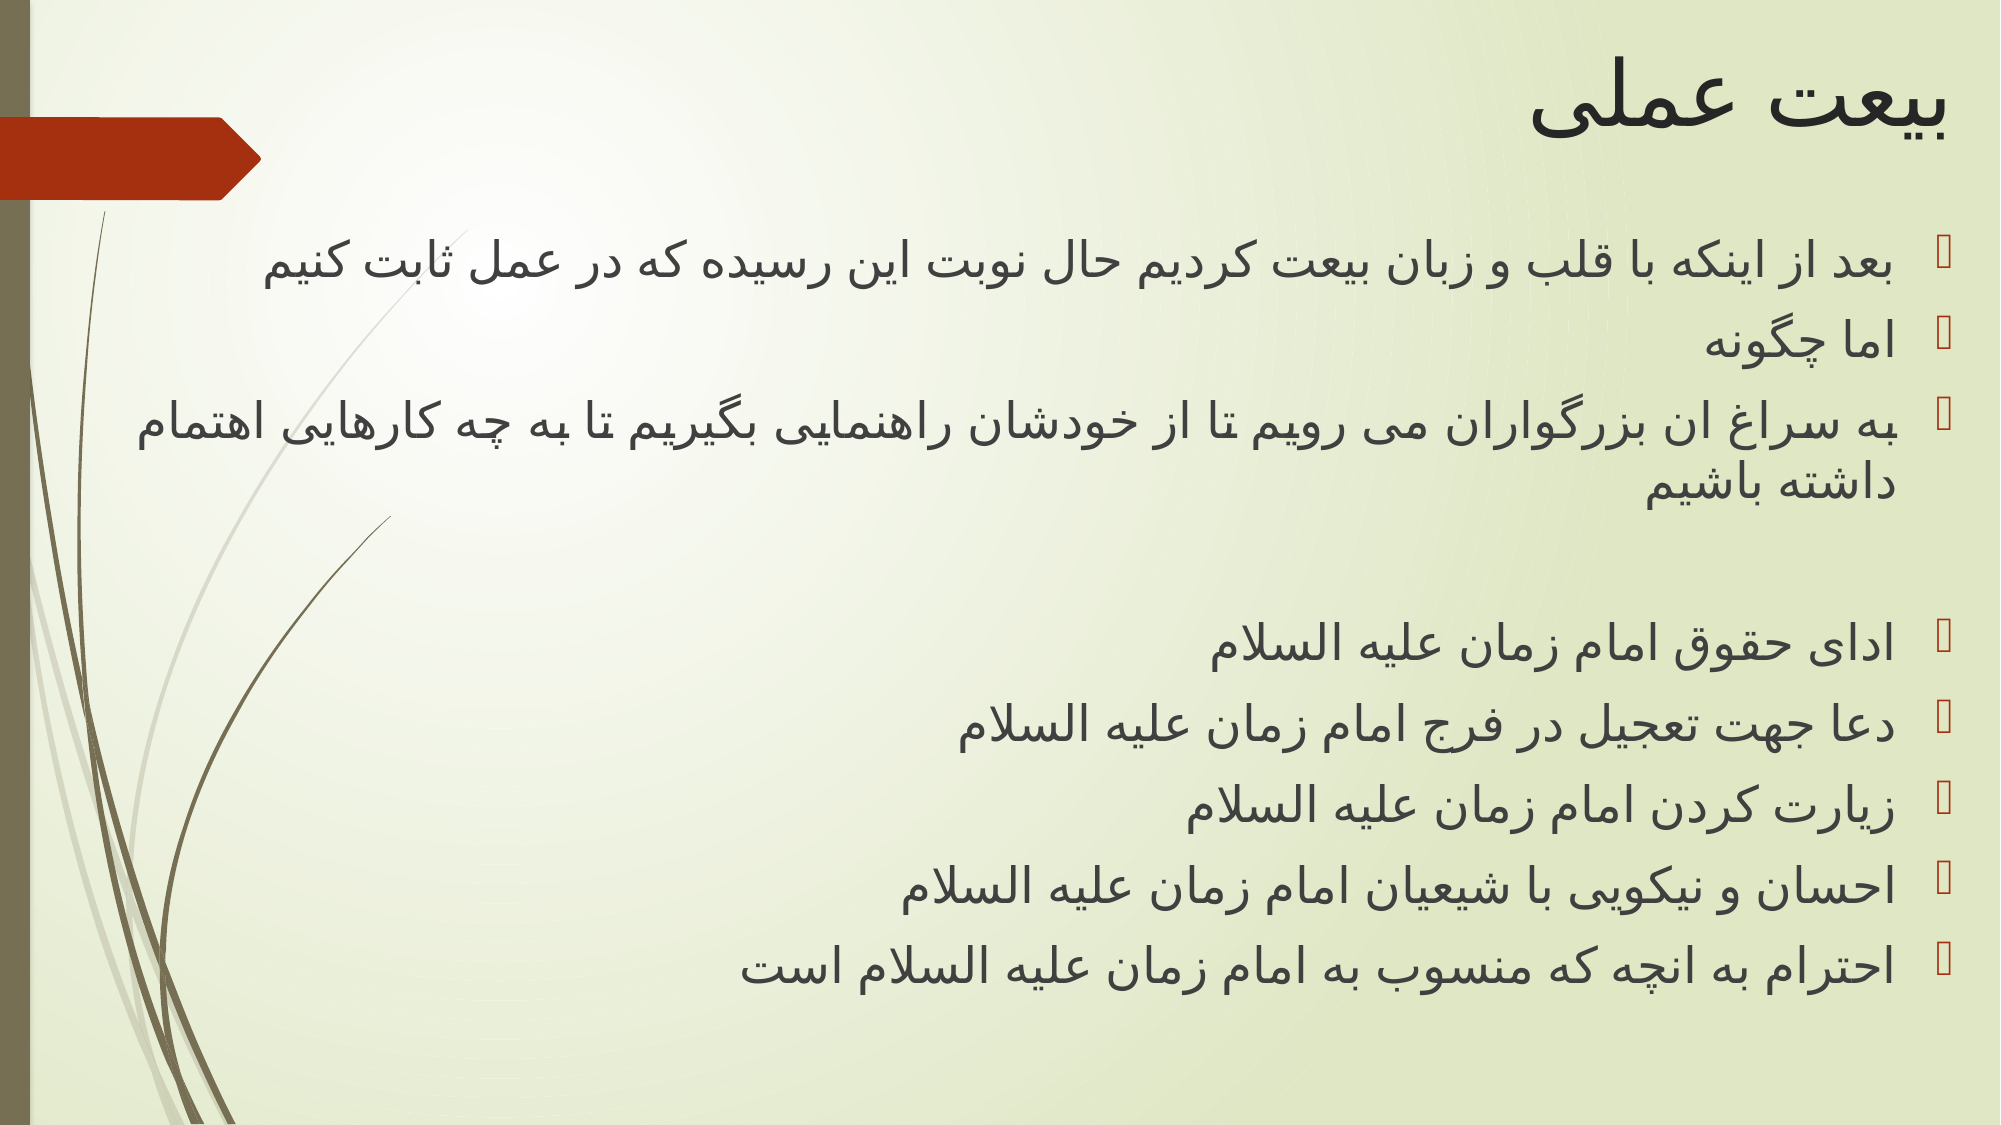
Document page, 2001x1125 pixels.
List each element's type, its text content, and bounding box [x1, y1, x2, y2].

title بیعت عملی [586, 26, 1969, 185]
list بعد از اینکه با قلب و زبان بیعت کردیم حال نوبت این رسیده که در عمل ثابت کنیم اما چگونه به سراغ ان بزرگواران می رویم تا از خودشان راهنمایی بگیریم تا به چه کارهایی اهتمام داشته باشیم ادای حقوق امام زمان علیه السلام دعا جهت تعجیل در فرج امام زمان علیه السلام زیارت کردن امام زمان علیه السلام احسان و نیکویی با شیعیان امام زمان علیه السلام احترام به انچه که منسوب به امام زمان علیه السلام است [120, 219, 1969, 1125]
